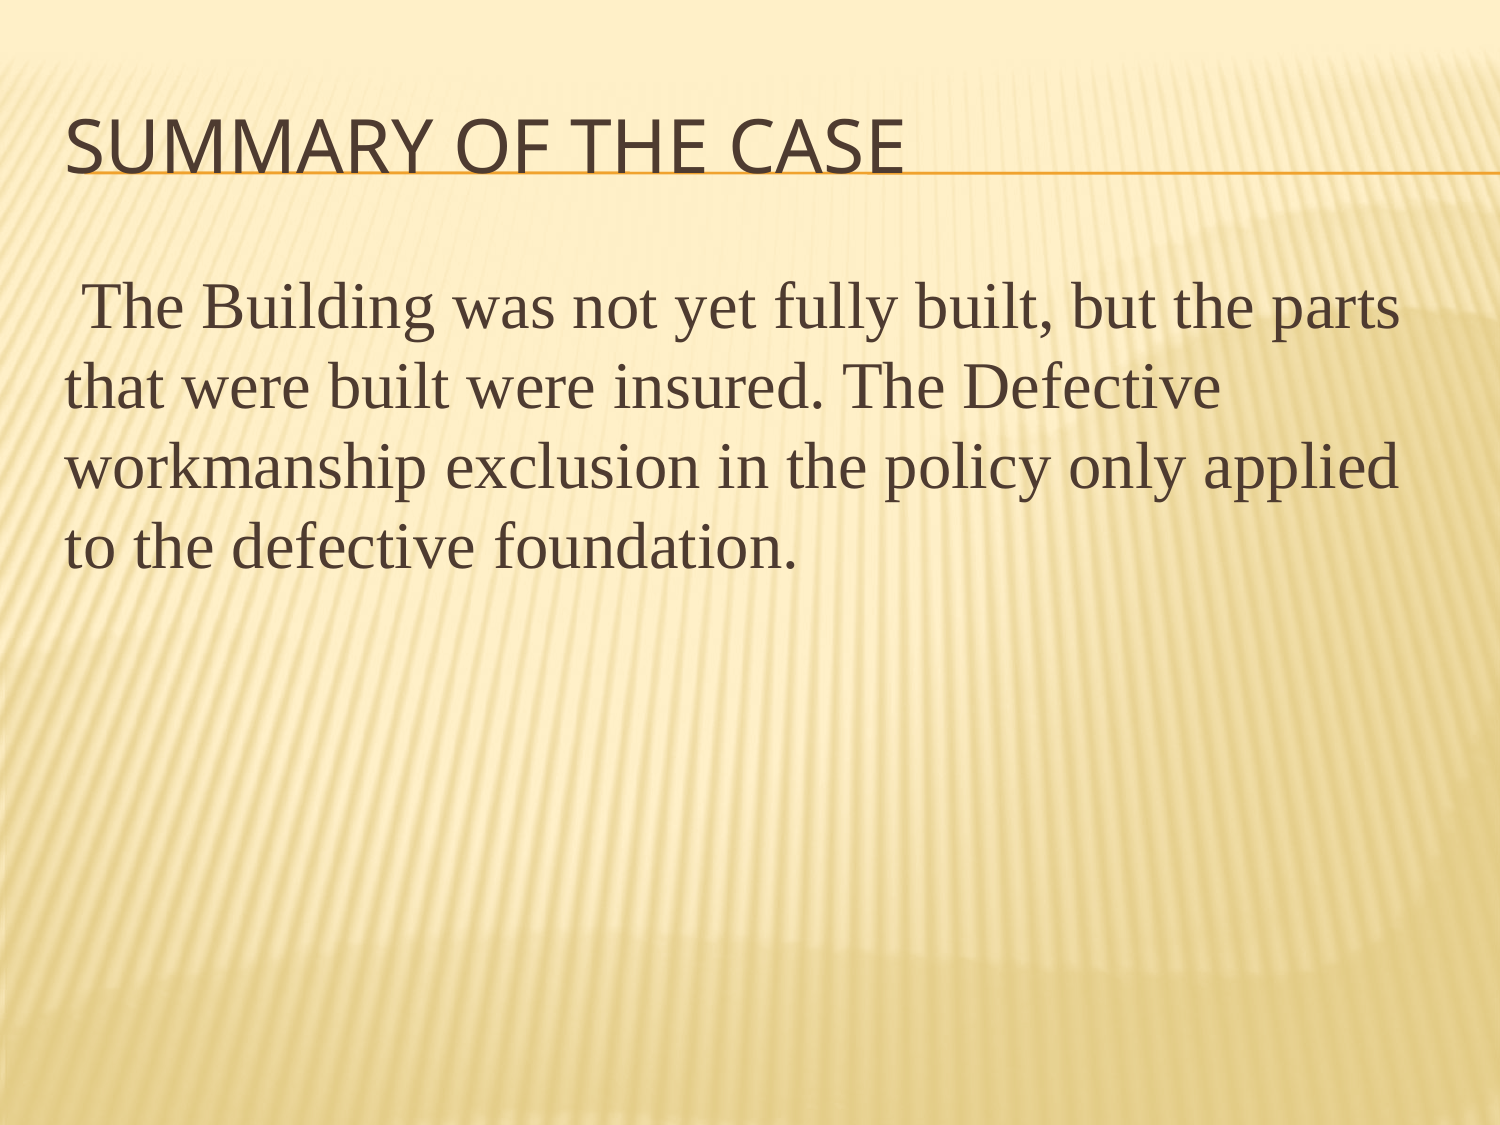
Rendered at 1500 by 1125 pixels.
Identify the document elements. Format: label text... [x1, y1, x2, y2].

title Summary Of the Case [50, 75, 1475, 213]
list The Building was not yet fully built, but the parts that were built were insured. The Defective workmanship exclusion in the policy only applied to the defective foundation. [50, 254, 1475, 998]
